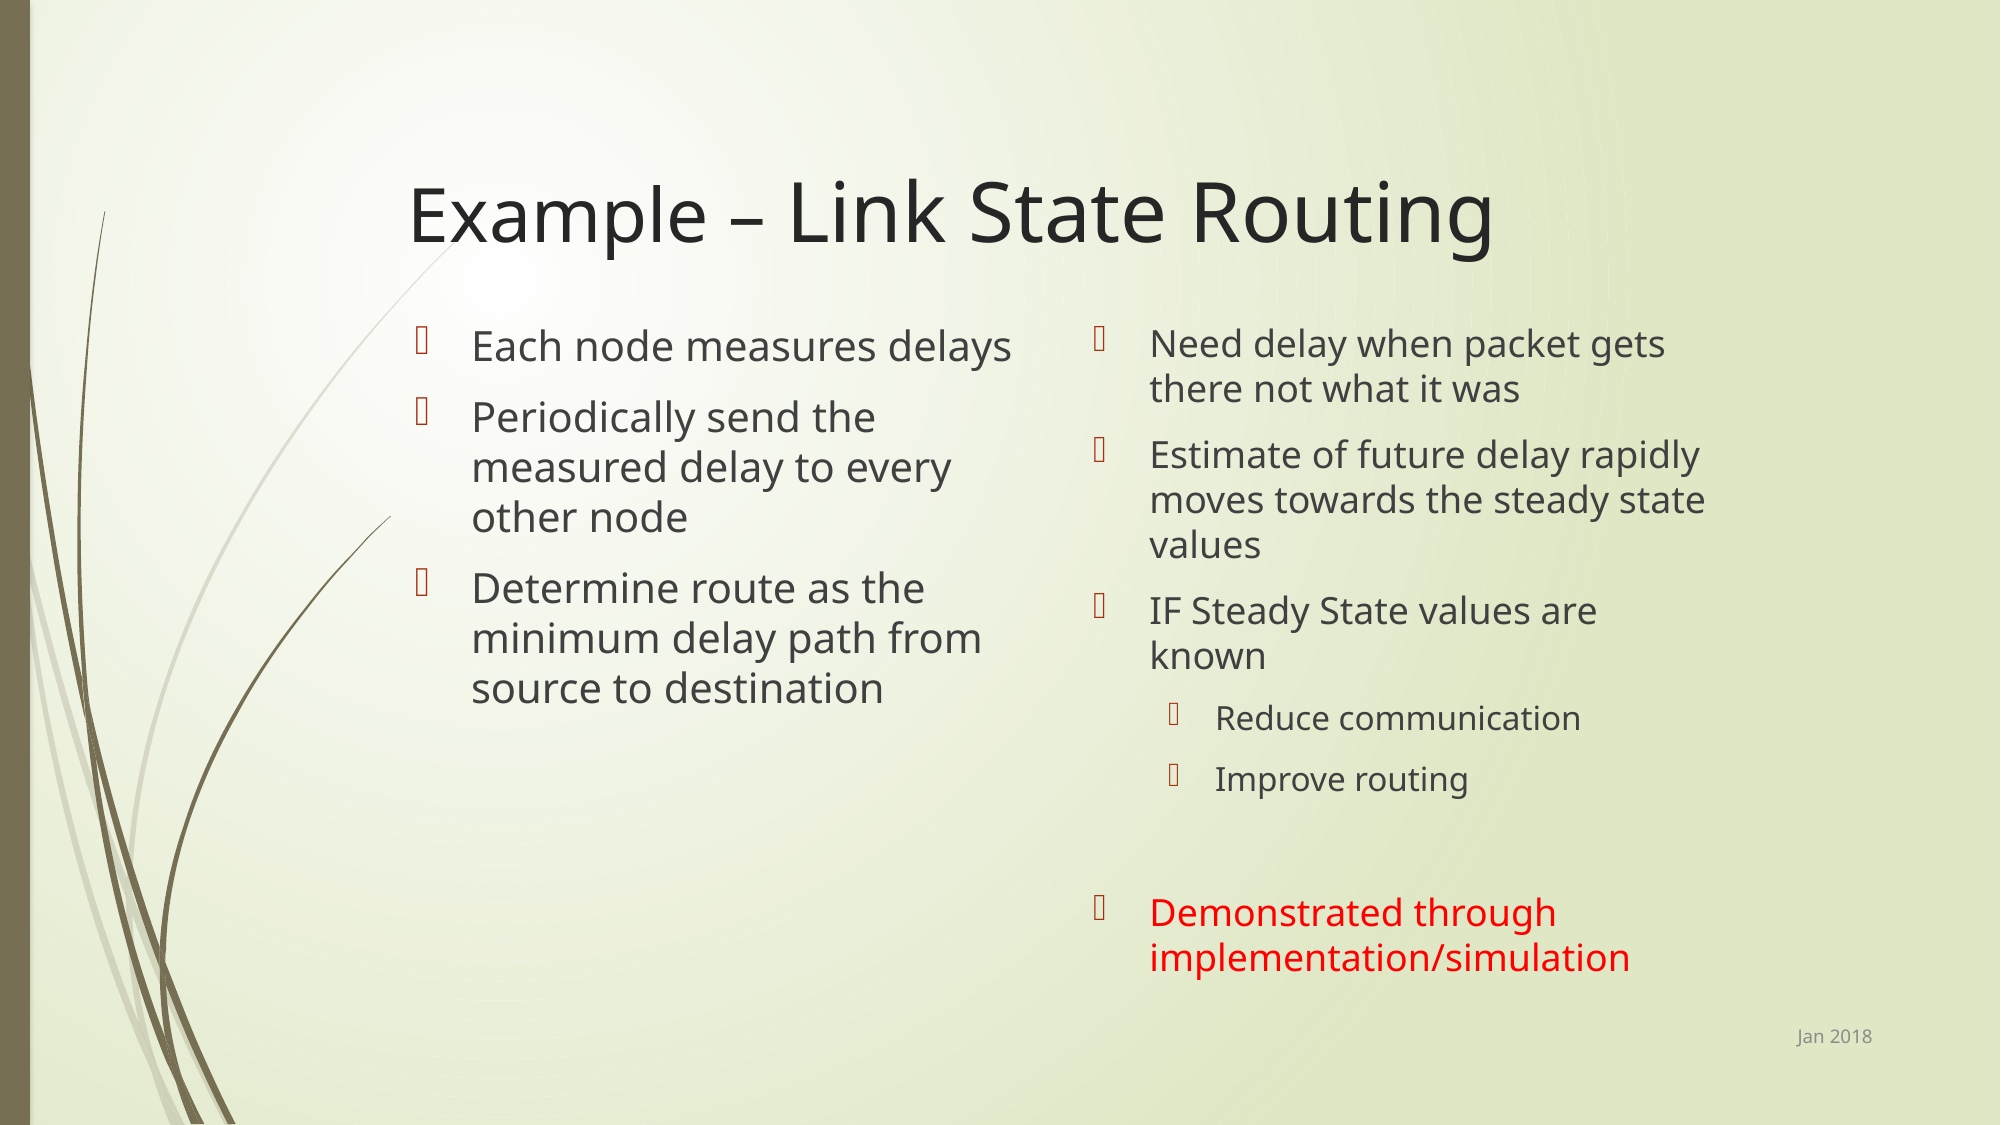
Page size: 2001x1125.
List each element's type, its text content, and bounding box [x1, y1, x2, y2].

title Example – Link State Routing [392, 141, 1732, 267]
list Need delay when packet gets there not what it was Estimate of future delay rapidly moves towards the steady state values IF Steady State values are known Reduce communication Improve routing Demonstrated through implementation/simulation [1078, 312, 1731, 1000]
list Each node measures delays Periodically send the measured delay to every other node Determine route as the minimum delay path from source to destination [399, 312, 1052, 1000]
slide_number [1699, 1005, 1888, 1067]
